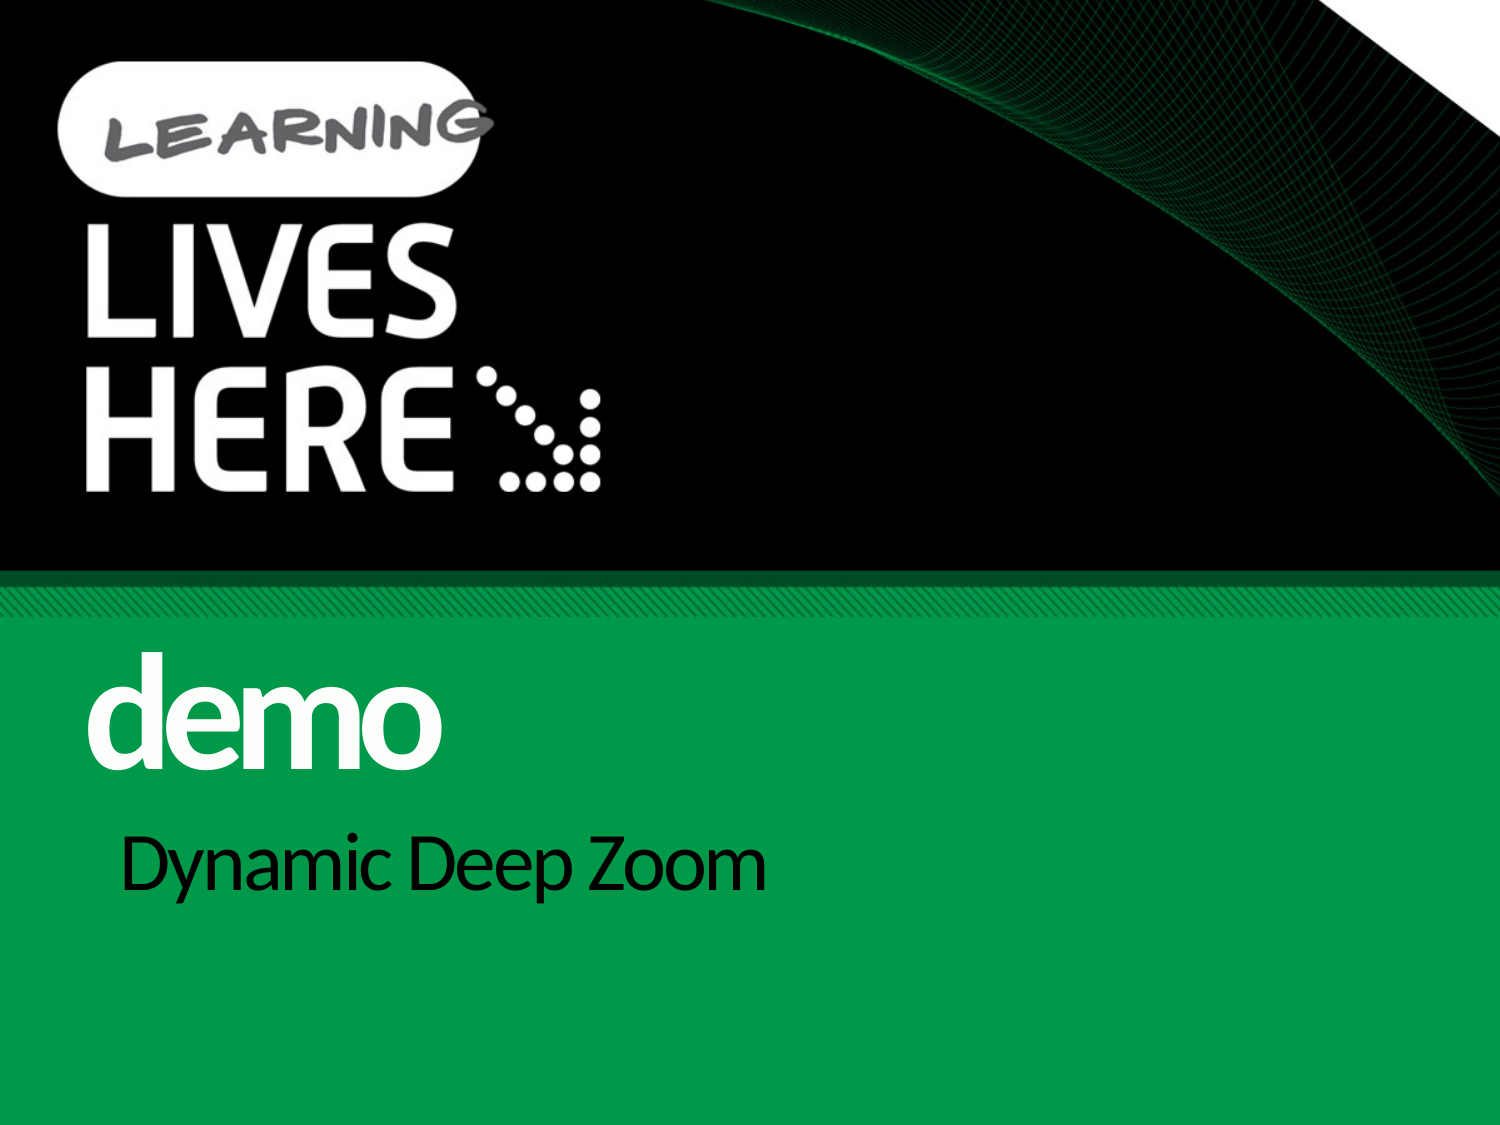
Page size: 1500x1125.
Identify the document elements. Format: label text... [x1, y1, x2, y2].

picture [0, 0, 1500, 1125]
title Dynamic Deep Zoom [119, 818, 1375, 943]
list demo [83, 625, 1344, 800]
